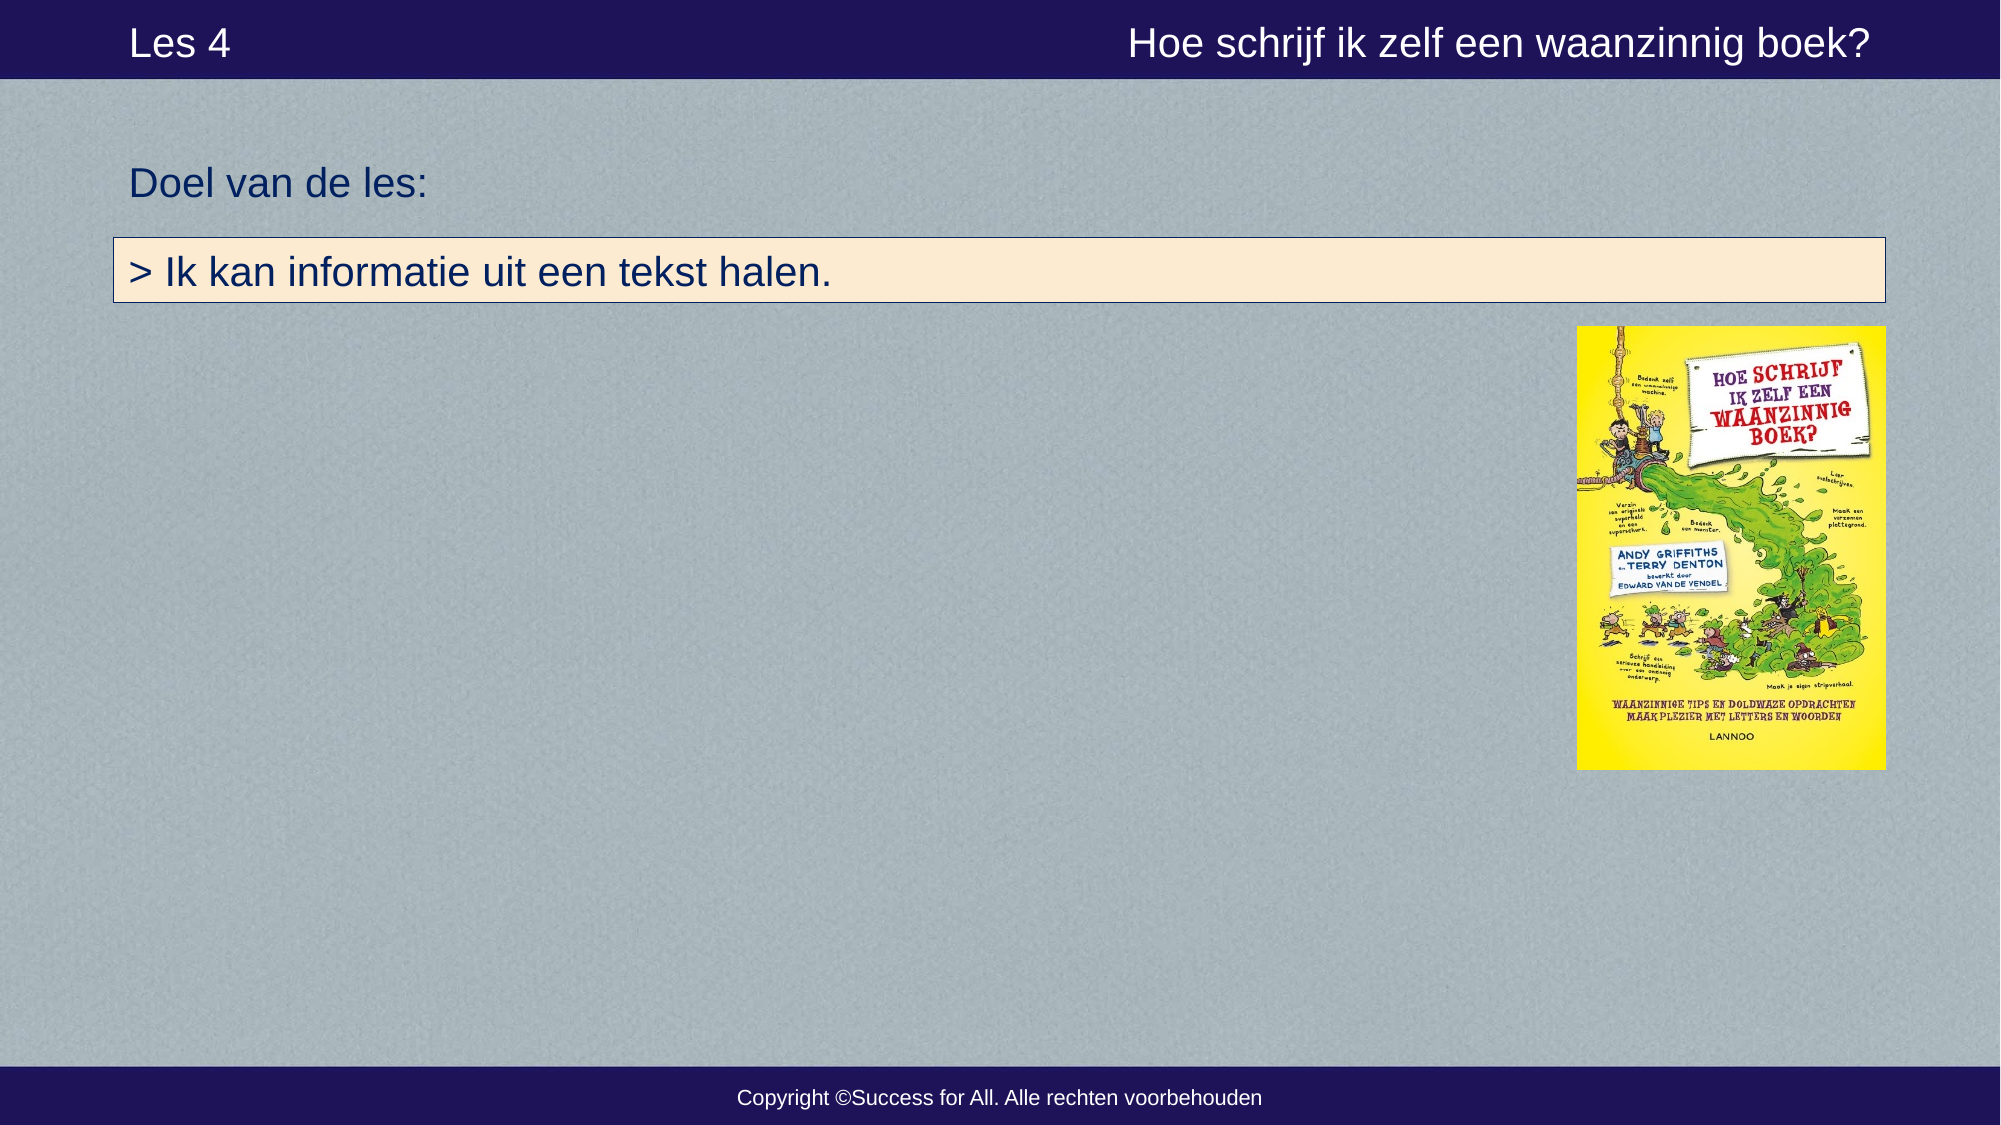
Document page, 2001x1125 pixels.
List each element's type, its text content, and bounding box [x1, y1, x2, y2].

text_box Copyright ©Success for All. Alle rechten voorbehouden [0, 1076, 2000, 1125]
text_box Doel van de les: [113, 148, 1635, 214]
text_box Hoe schrijf ik zelf een waanzinnig boek? [999, 8, 1886, 73]
text_box Les 4 [114, 8, 354, 73]
text_box > Ik kan informatie uit een tekst halen. [113, 237, 1886, 303]
picture [0, 0, 2001, 1125]
